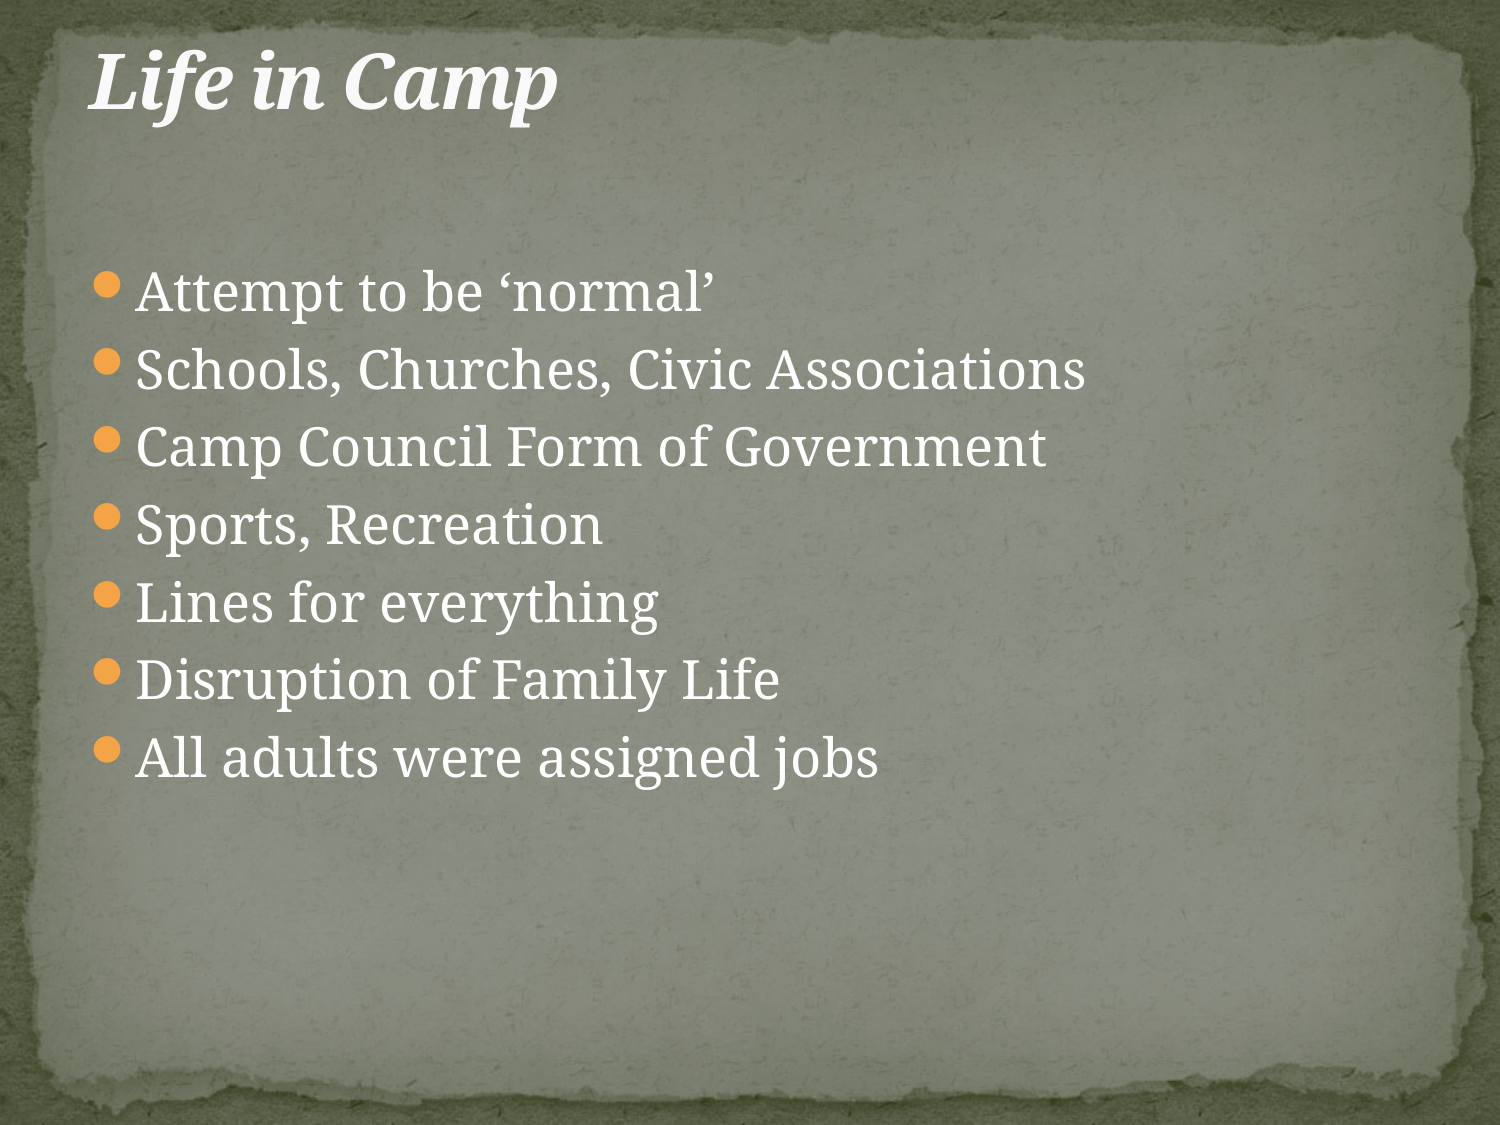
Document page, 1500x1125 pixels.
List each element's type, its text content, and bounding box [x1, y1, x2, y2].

list Attempt to be ‘normal’ Schools, Churches, Civic Associations Camp Council Form of Government Sports, Recreation Lines for everything Disruption of Family Life All adults were assigned jobs [75, 249, 1425, 1000]
title Life in Camp [74, 24, 1425, 225]
